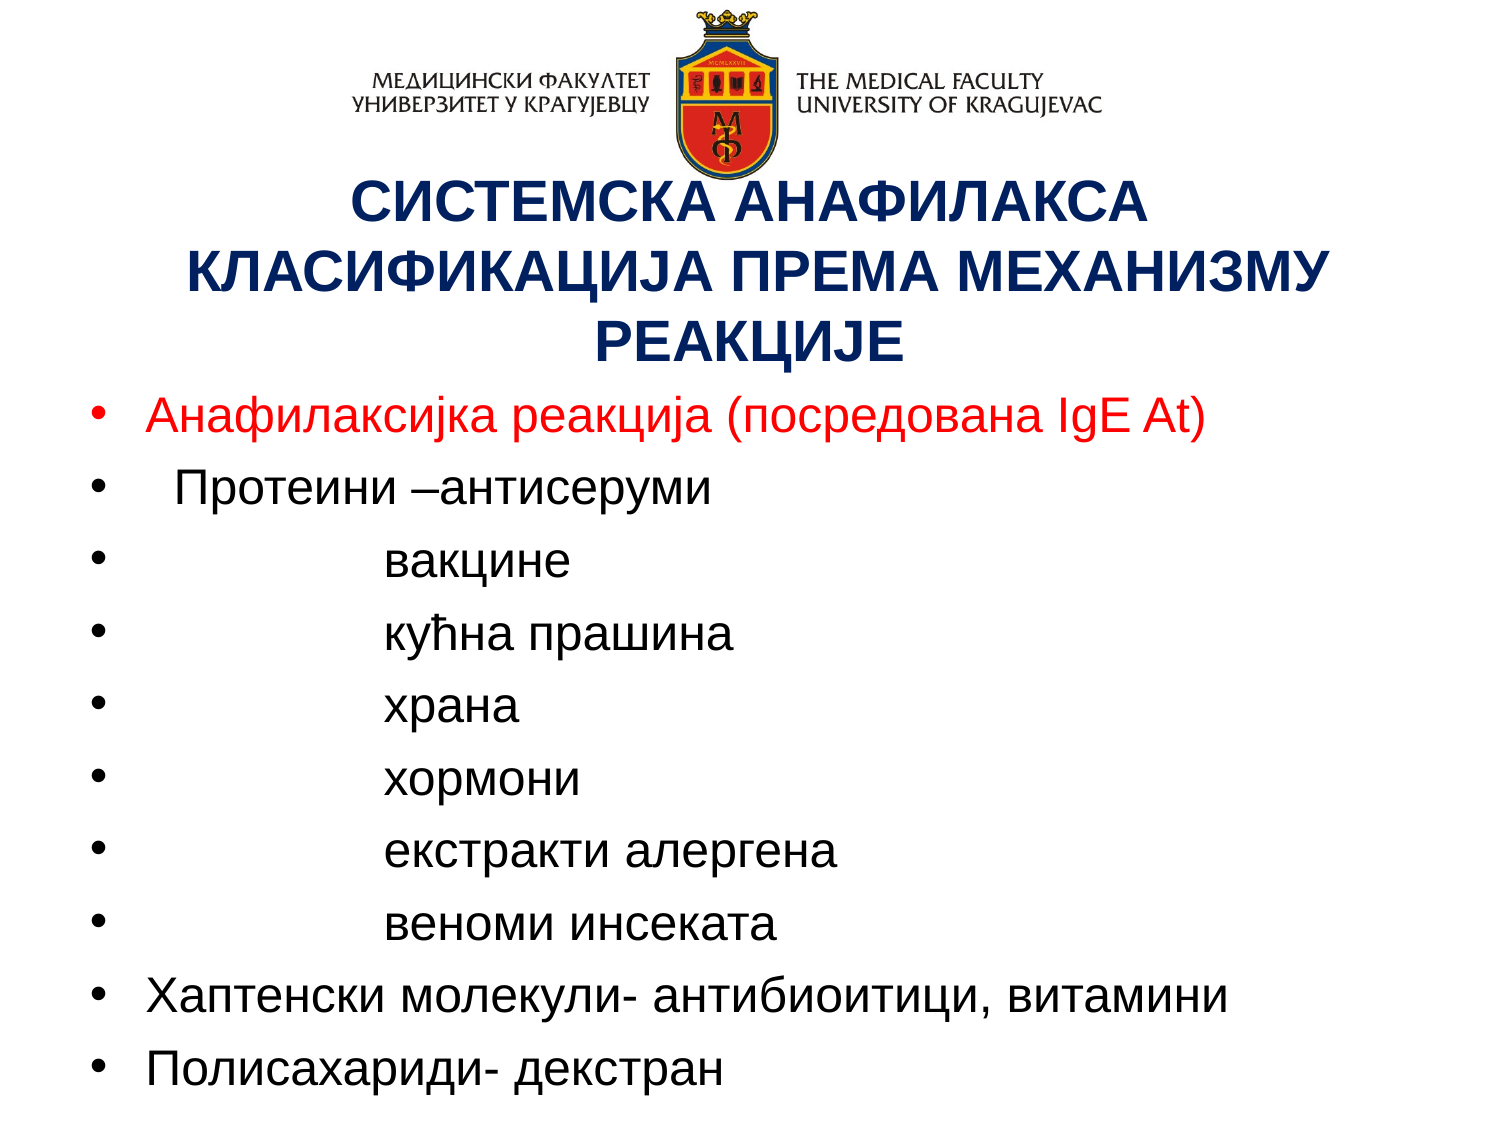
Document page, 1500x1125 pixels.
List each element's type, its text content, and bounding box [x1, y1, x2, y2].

text_box Анафилаксијка реакција (посредована IgE At) Протеини –антисеруми вакцине кућна прашина храна хормони екстракти алергена веноми инсеката Хаптенски молекули- антибиоитици, витамини Полисахариди- декстран [74, 375, 1425, 1118]
text_box СИСТЕМСКА АНАФИЛАКСА КЛАСИФИКАЦИЈА ПРЕМА МЕХАНИЗМУ РЕАКЦИЈЕ [74, 174, 1425, 362]
picture [328, 0, 1125, 174]
